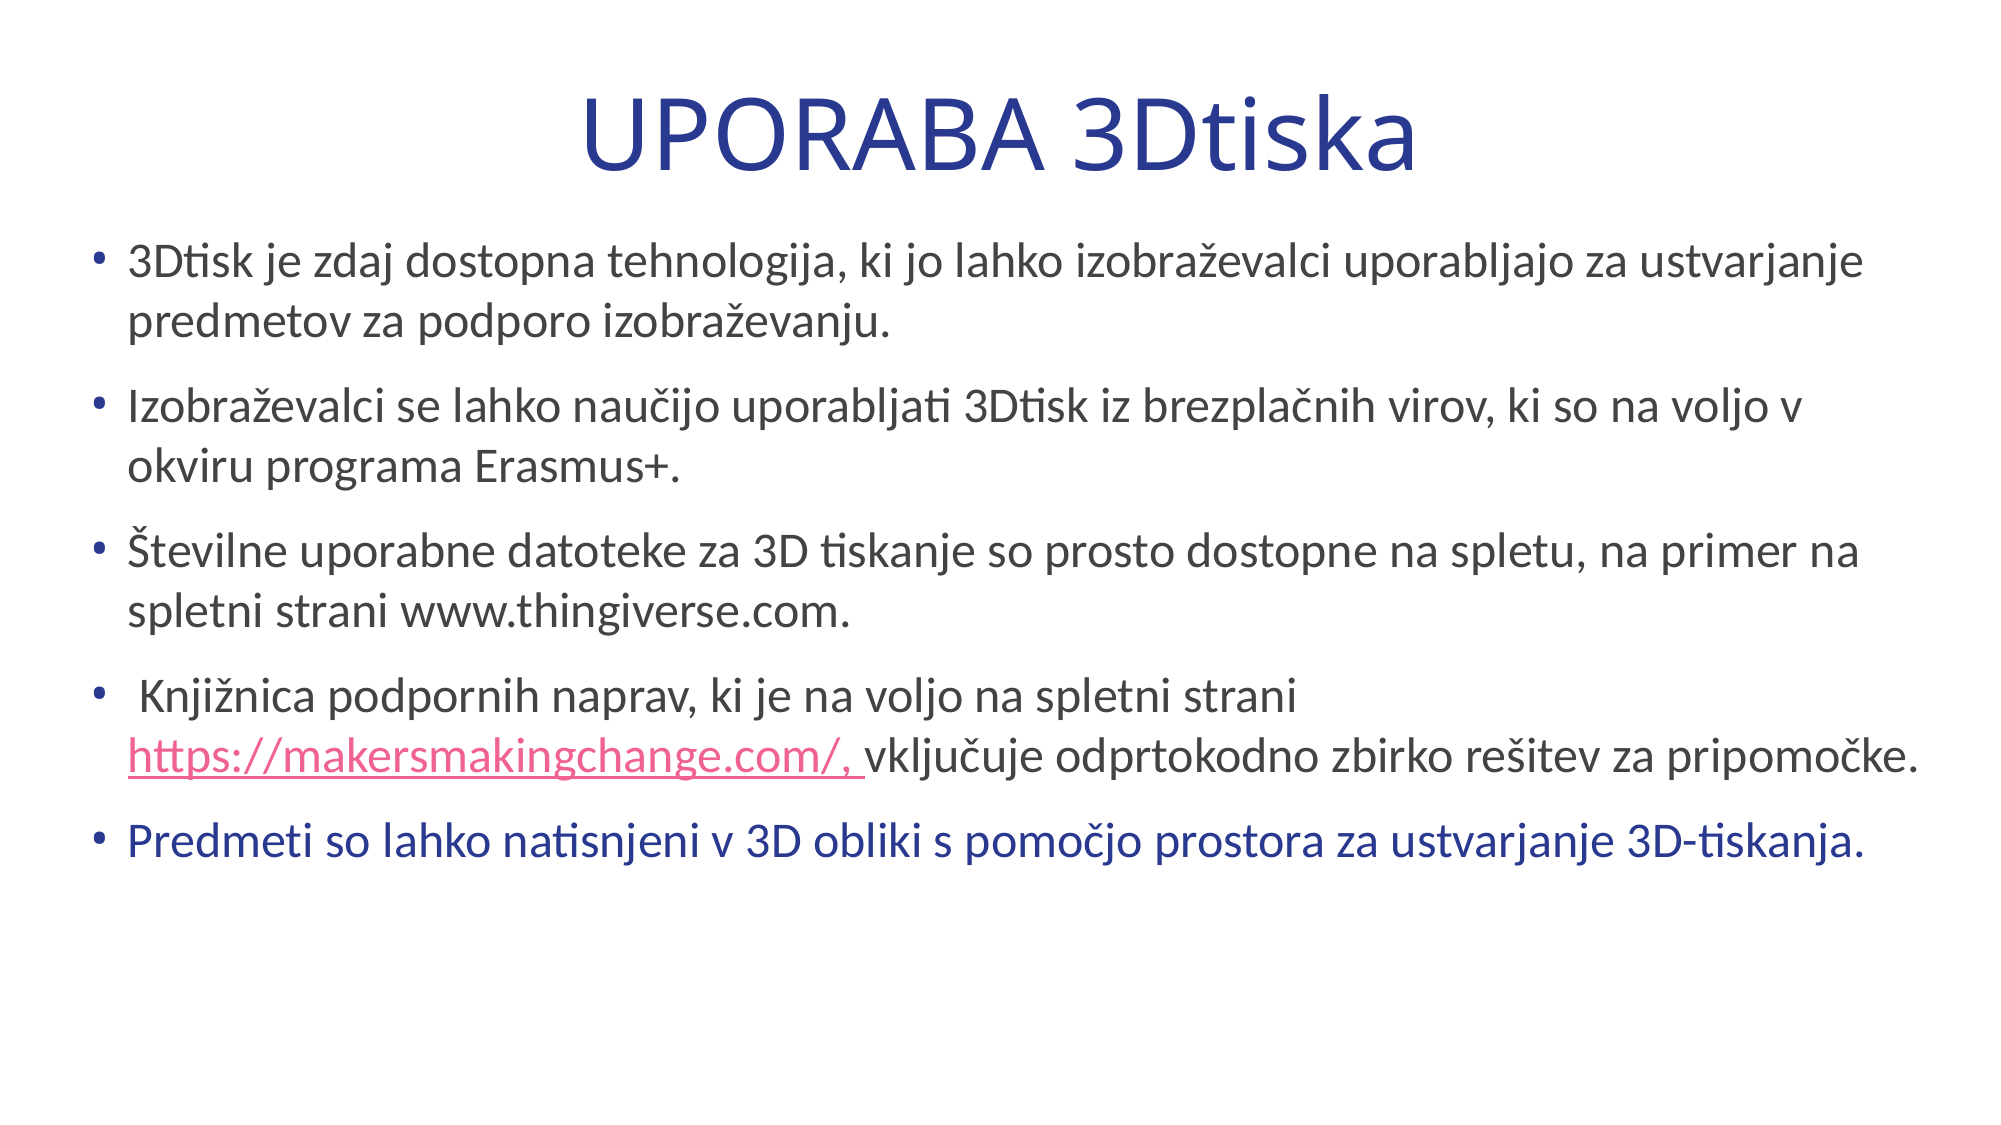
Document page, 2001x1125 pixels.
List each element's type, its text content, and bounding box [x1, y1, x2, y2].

title UPORABA 3Dtiska [137, 29, 1863, 219]
list 3Dtisk je zdaj dostopna tehnologija, ki jo lahko izobraževalci uporabljajo za ustvarjanje predmetov za podporo izobraževanju. Izobraževalci se lahko naučijo uporabljati 3Dtisk iz brezplačnih virov, ki so na voljo v okviru programa Erasmus+. Številne uporabne datoteke za 3D tiskanje so prosto dostopne na spletu, na primer na spletni strani www.thingiverse.com. Knjižnica podpornih naprav, ki je na voljo na spletni strani https://makersmakingchange.com/, vključuje odprtokodno zbirko rešitev za pripomočke. Predmeti so lahko natisnjeni v 3D obliki s pomočjo prostora za ustvarjanje 3D-tiskanja. [75, 219, 1953, 1083]
